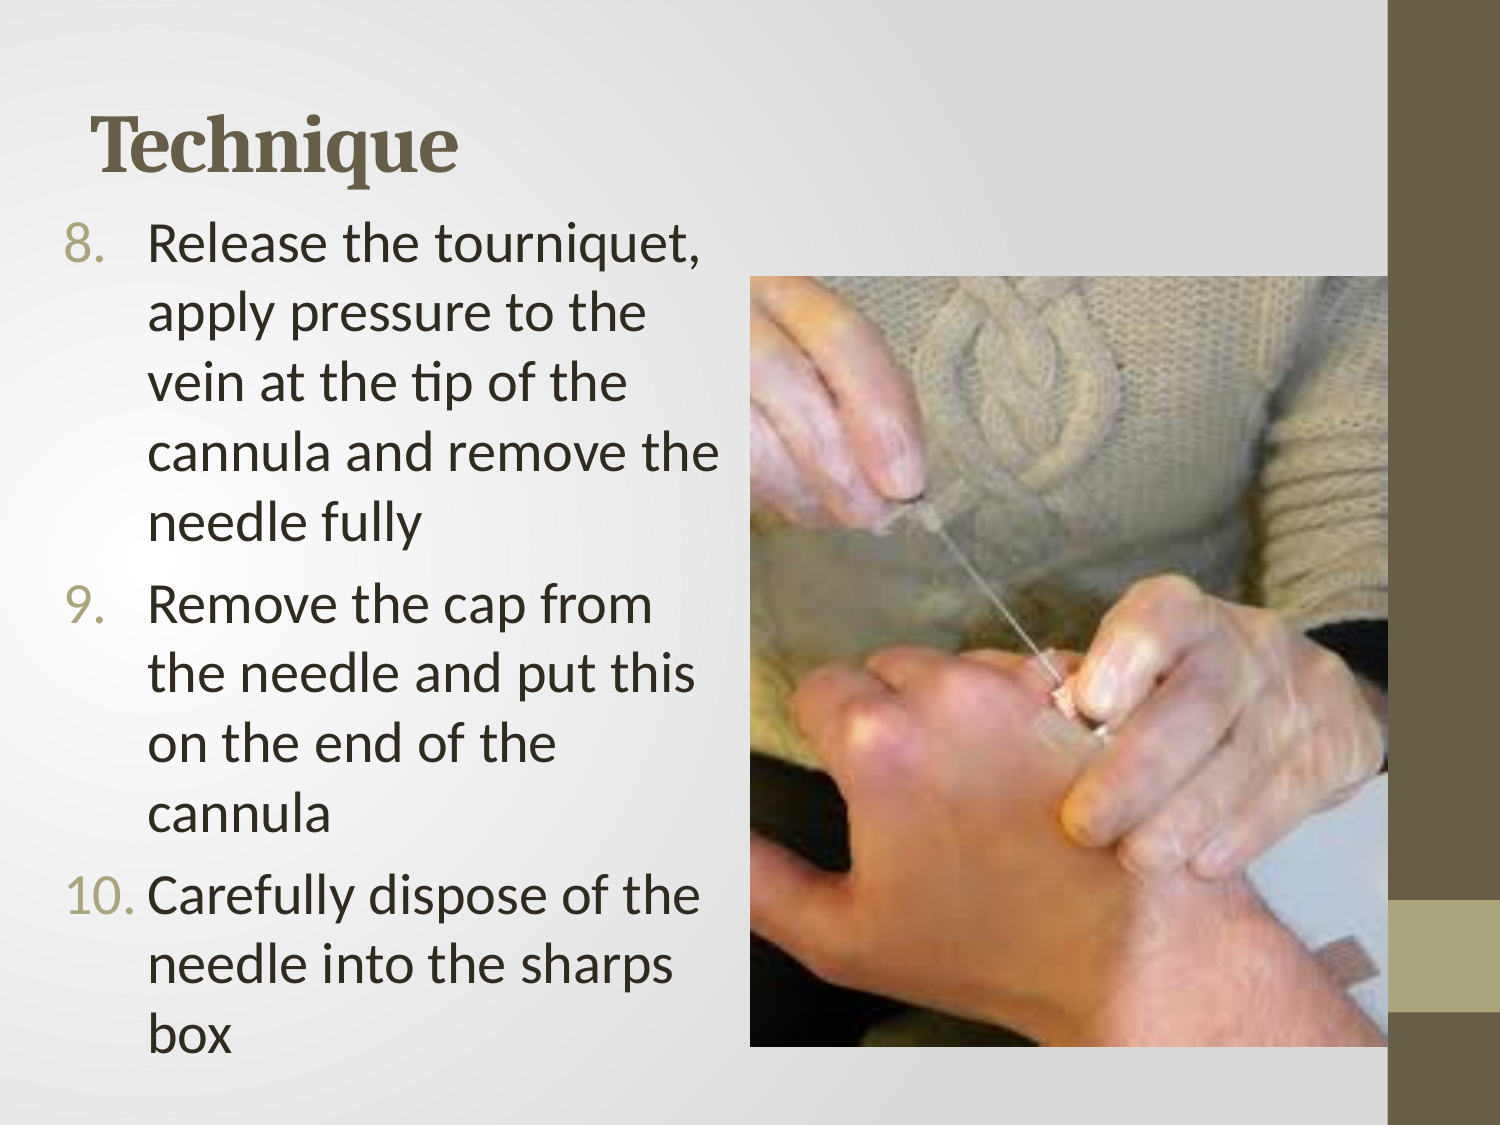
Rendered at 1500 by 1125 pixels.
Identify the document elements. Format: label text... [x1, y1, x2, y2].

title Technique [75, 45, 1325, 233]
list Release the tourniquet, apply pressure to the vein at the tip of the cannula and remove the needle fully Remove the cap from the needle and put this on the end of the cannula Carefully dispose of the needle into the sharps box [29, 196, 750, 1083]
picture [749, 276, 1389, 1048]
